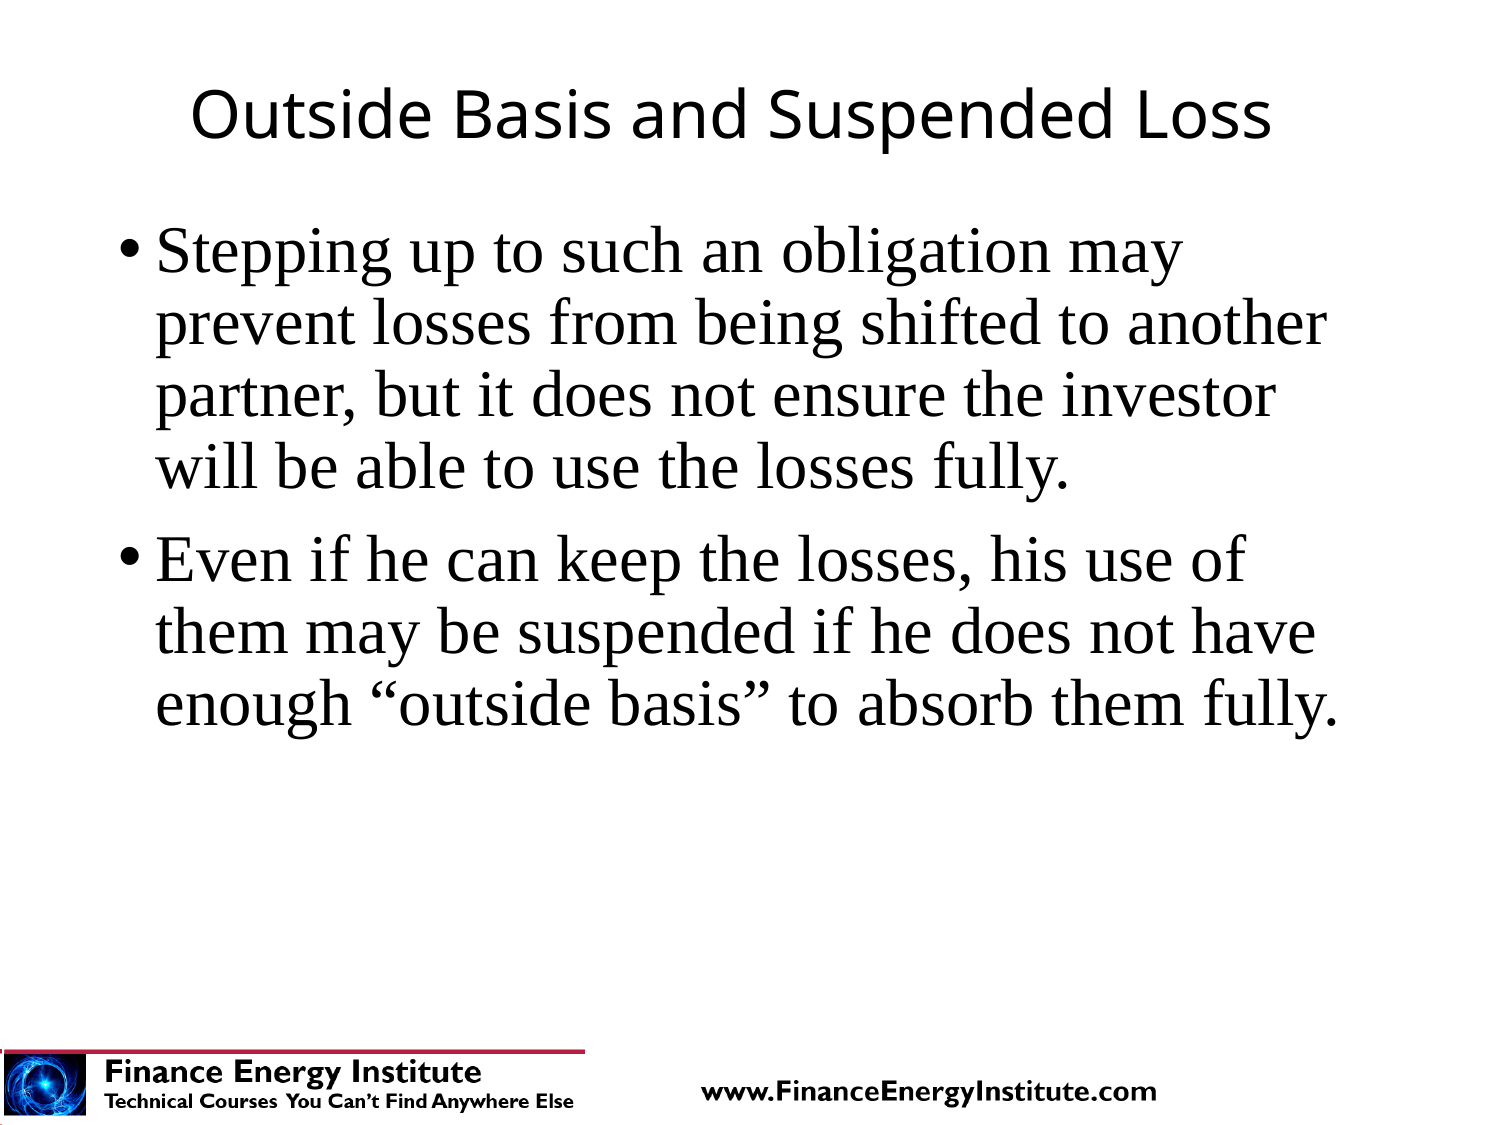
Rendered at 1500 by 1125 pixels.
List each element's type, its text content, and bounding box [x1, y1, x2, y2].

title Outside Basis and Suspended Loss [103, 59, 1361, 174]
picture [0, 1042, 585, 1125]
picture [696, 1074, 1166, 1112]
list Stepping up to such an obligation may prevent losses from being shifted to another partner, but it does not ensure the investor will be able to use the losses fully. Even if he can keep the losses, his use of them may be suspended if he does not have enough “outside basis” to absorb them fully. [103, 207, 1400, 1014]
